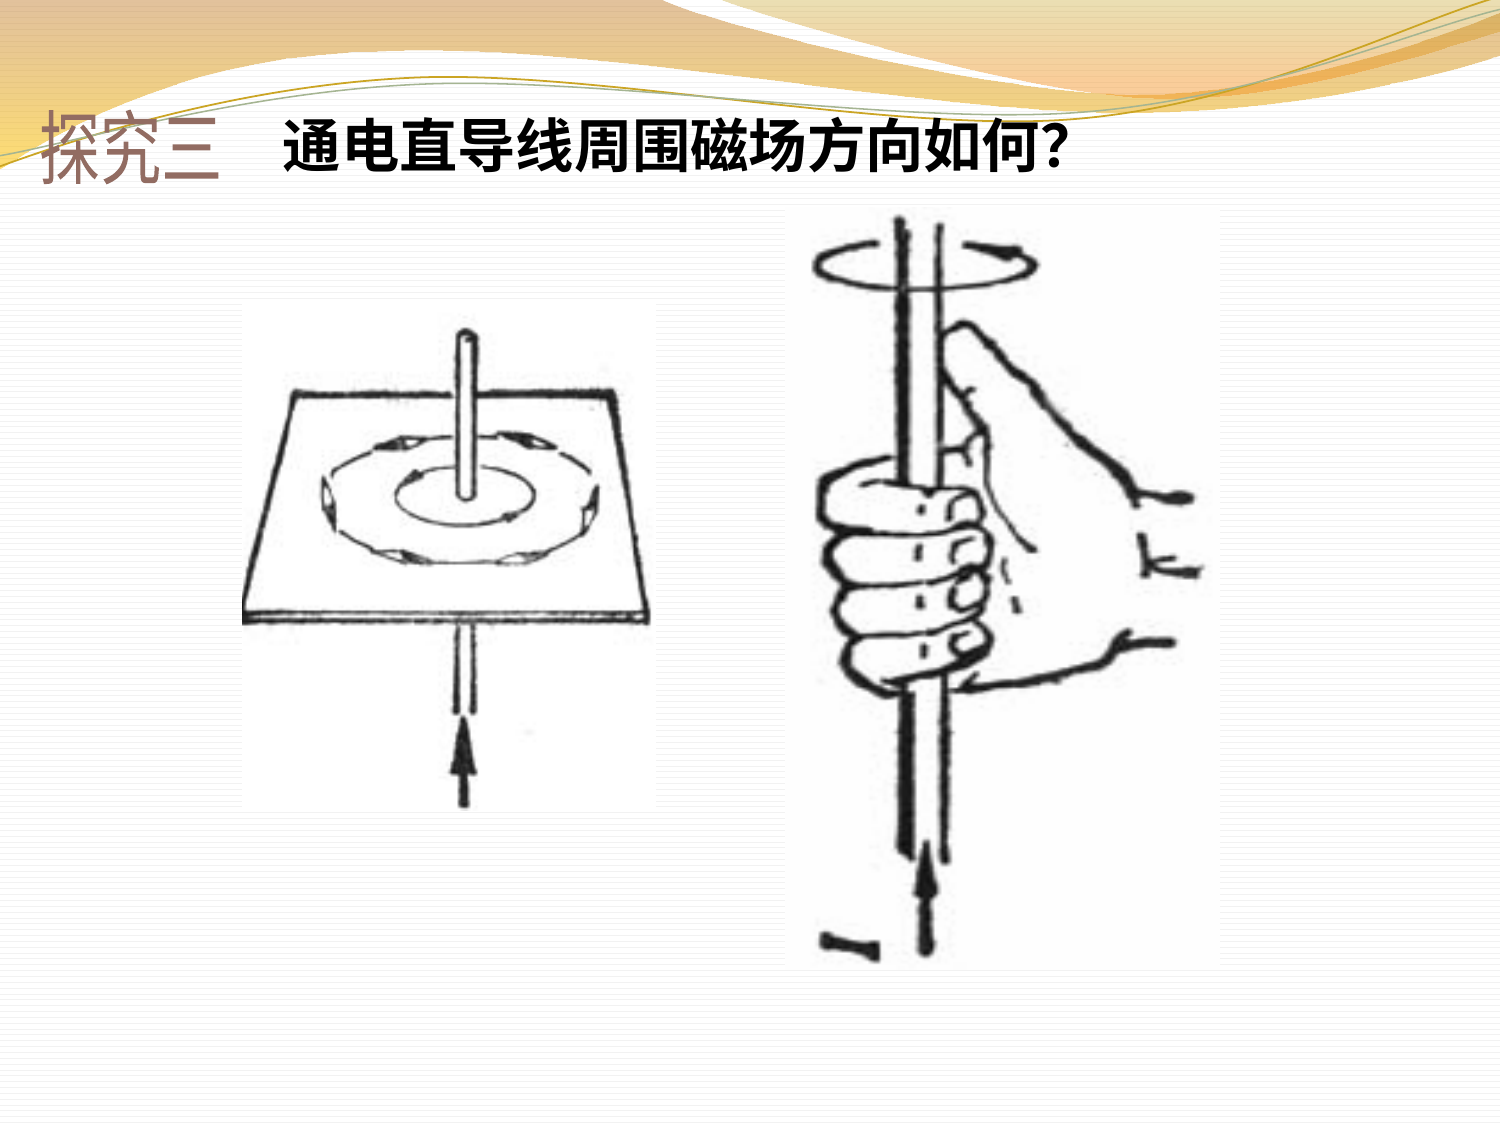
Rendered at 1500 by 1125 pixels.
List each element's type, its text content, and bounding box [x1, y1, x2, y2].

text_box 通电直导线周围磁场方向如何？ [268, 101, 1114, 187]
picture [785, 207, 1220, 970]
picture [242, 302, 656, 811]
